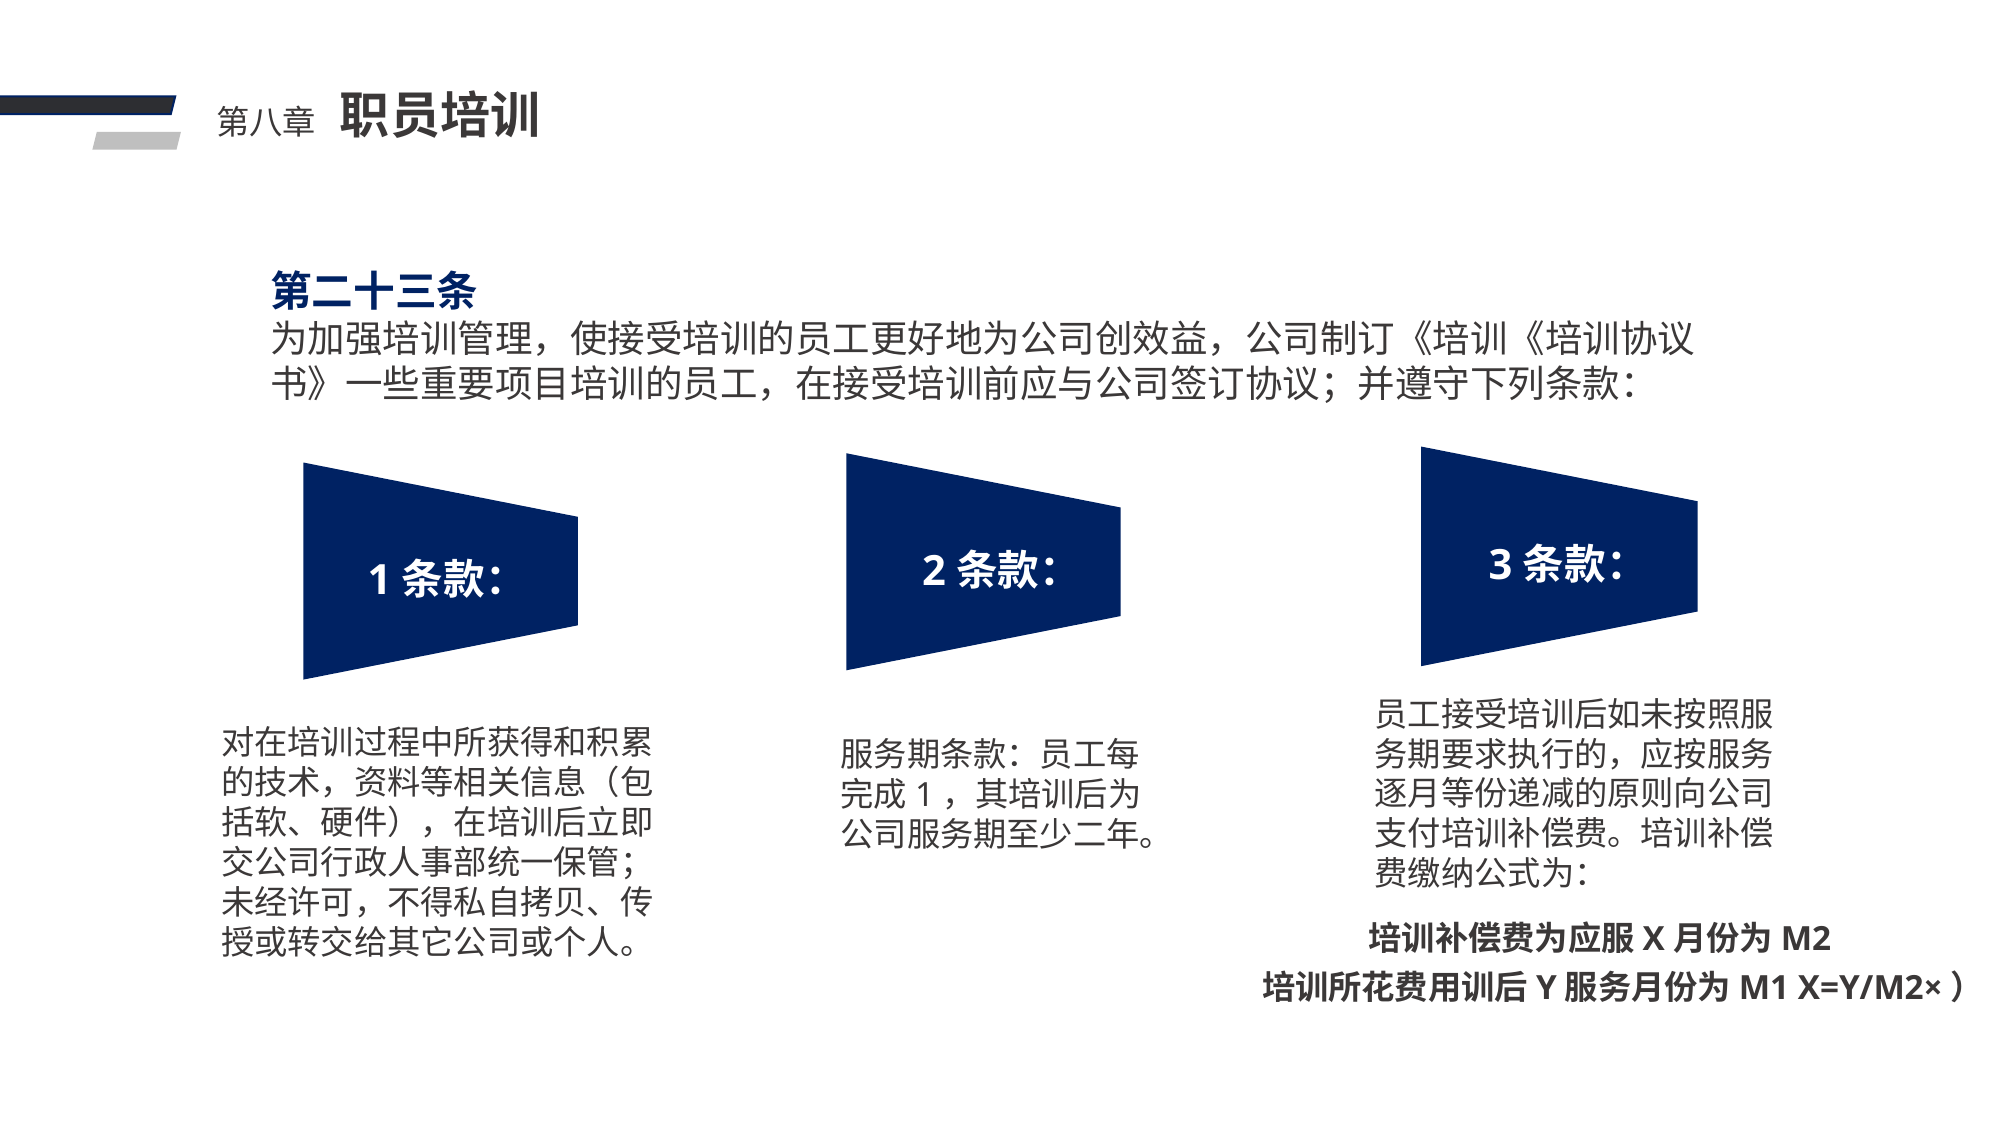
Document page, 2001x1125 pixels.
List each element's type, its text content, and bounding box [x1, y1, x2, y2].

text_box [0, 96, 181, 150]
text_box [846, 453, 1121, 671]
text_box 服务期条款：员工每完成1，其培训后为公司服务期至少二年。 [825, 725, 1161, 861]
text_box 员工接受培训后如未按照服务期要求执行的，应按服务逐月等份递减的原则向公司支付培训补偿费。培训补偿费缴纳公式为： [1360, 685, 1813, 887]
text_box 第二十三条 为加强培训管理，使接受培训的员工更好地为公司创效益，公司制订《培训《培训协议书》一些重要项目培训的员工，在接受培训前应与公司签订协议；并遵守下列条款： [255, 232, 1745, 413]
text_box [1422, 447, 1697, 665]
text_box 对在培训过程中所获得和积累的技术，资料等相关信息（包括软、硬件），在培训后立即交公司行政人事部统一保管；未经许可，不得私自拷贝、传授或转交给其它公司或个人。 [206, 714, 675, 969]
text_box 培训所花费用训后Y服务月份为M1 X=Y/M2×） [1231, 936, 1999, 1014]
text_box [201, 75, 689, 152]
text_box 培训补偿费为应服X月份为M2 [1338, 887, 1846, 965]
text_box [303, 462, 578, 680]
